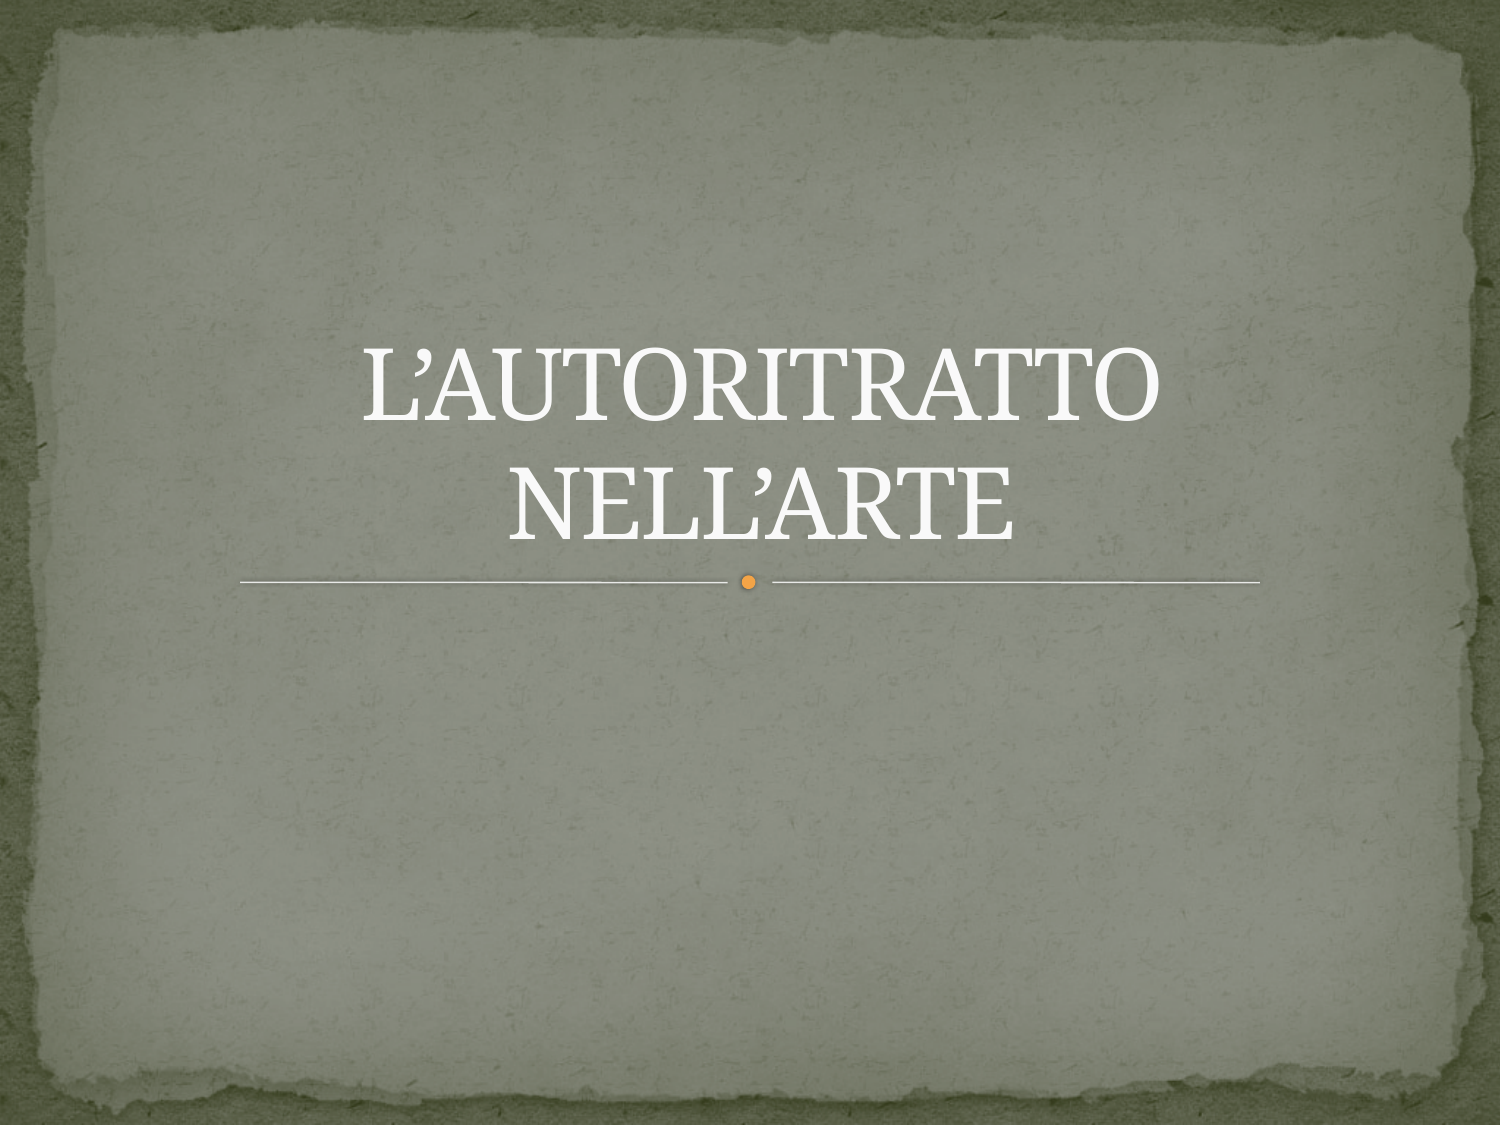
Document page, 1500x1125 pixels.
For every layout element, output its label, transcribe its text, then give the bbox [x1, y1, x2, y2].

title L’AUTORITRATTO NELL’ARTE [123, 326, 1399, 568]
